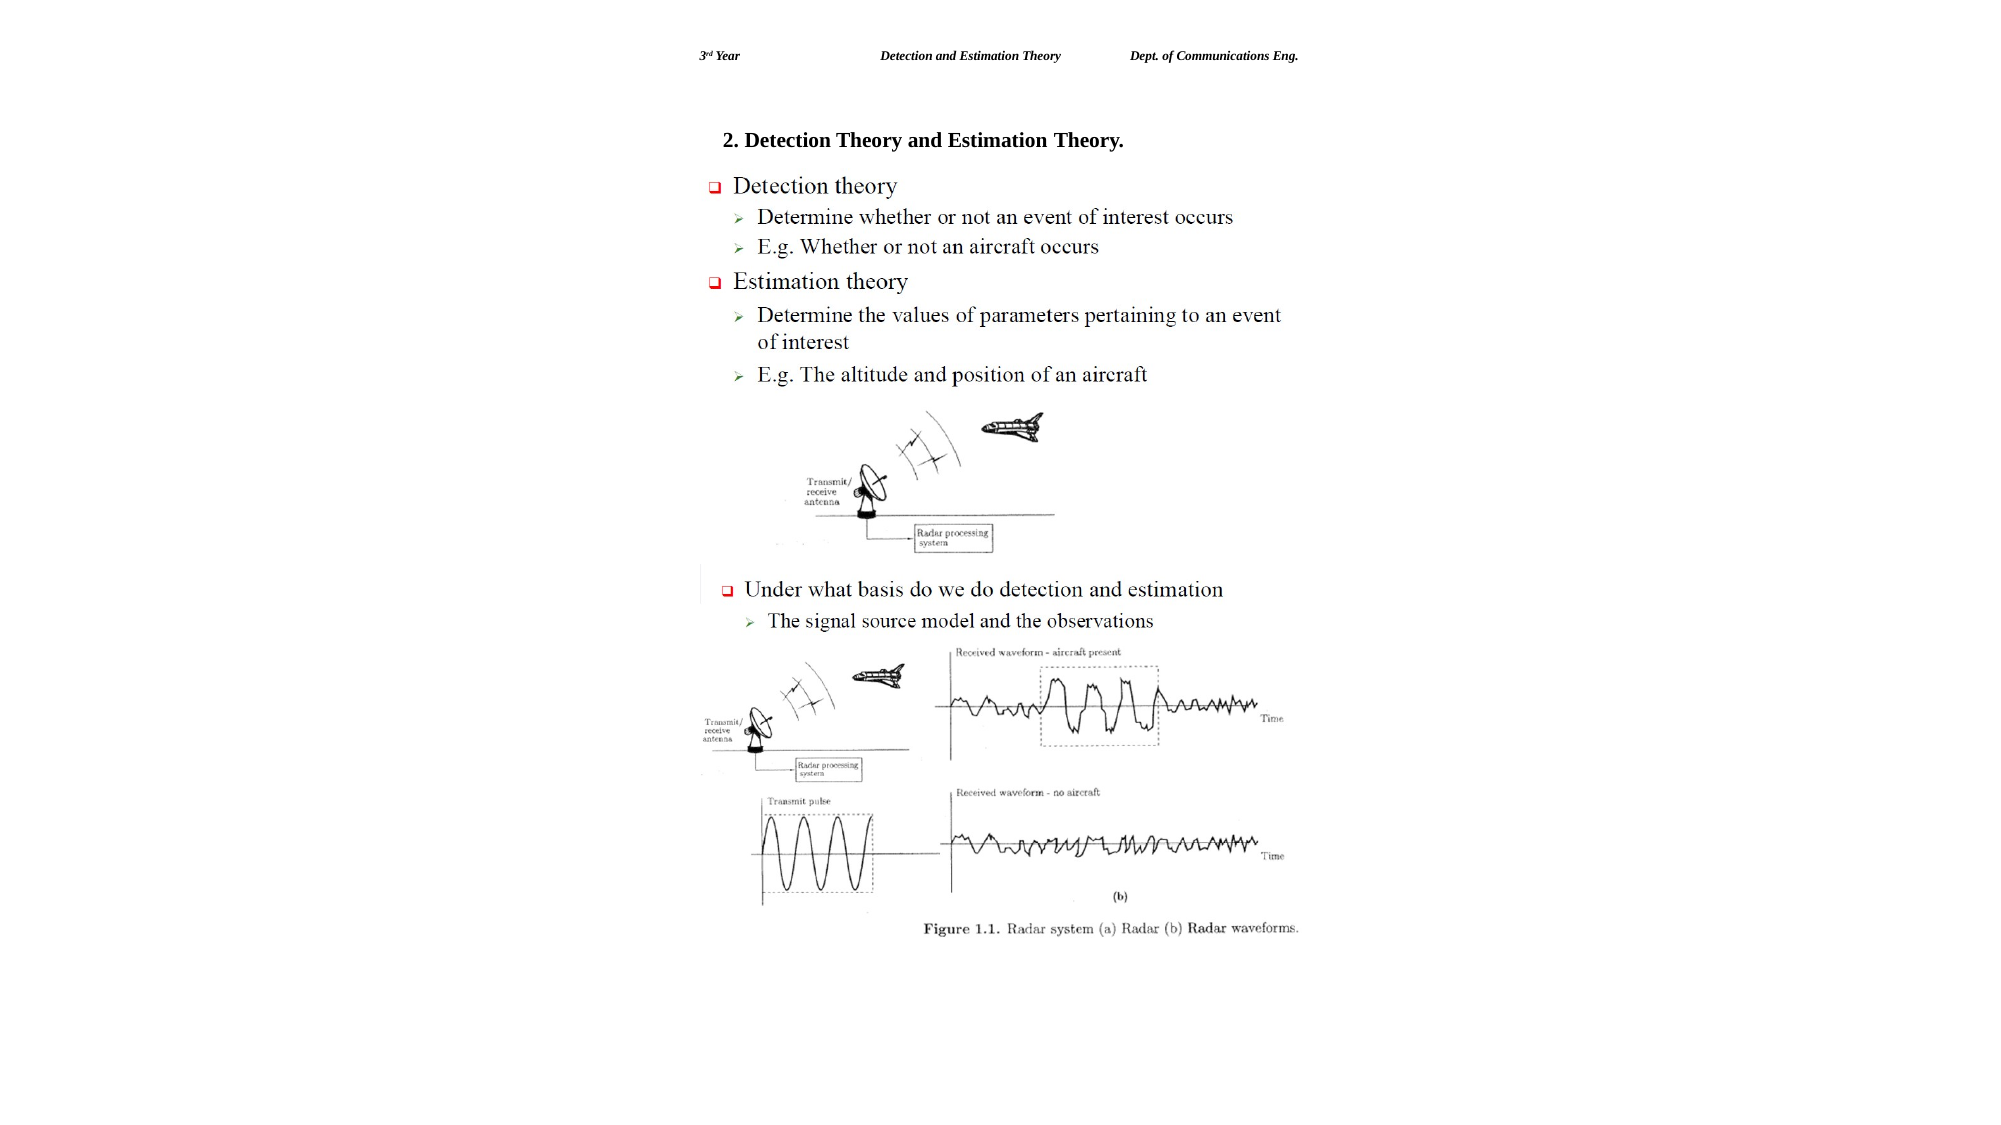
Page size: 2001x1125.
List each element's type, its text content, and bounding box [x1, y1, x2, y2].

text_box 2. Detection Theory and Estimation Theory. [721, 125, 1129, 152]
text_box Detection and Estimation Theory [878, 45, 1065, 63]
text_box Dept. of Communications Eng. [1128, 45, 1302, 63]
text_box 3rd Year [698, 45, 745, 63]
text_box [699, 168, 1305, 556]
text_box [700, 564, 1307, 940]
